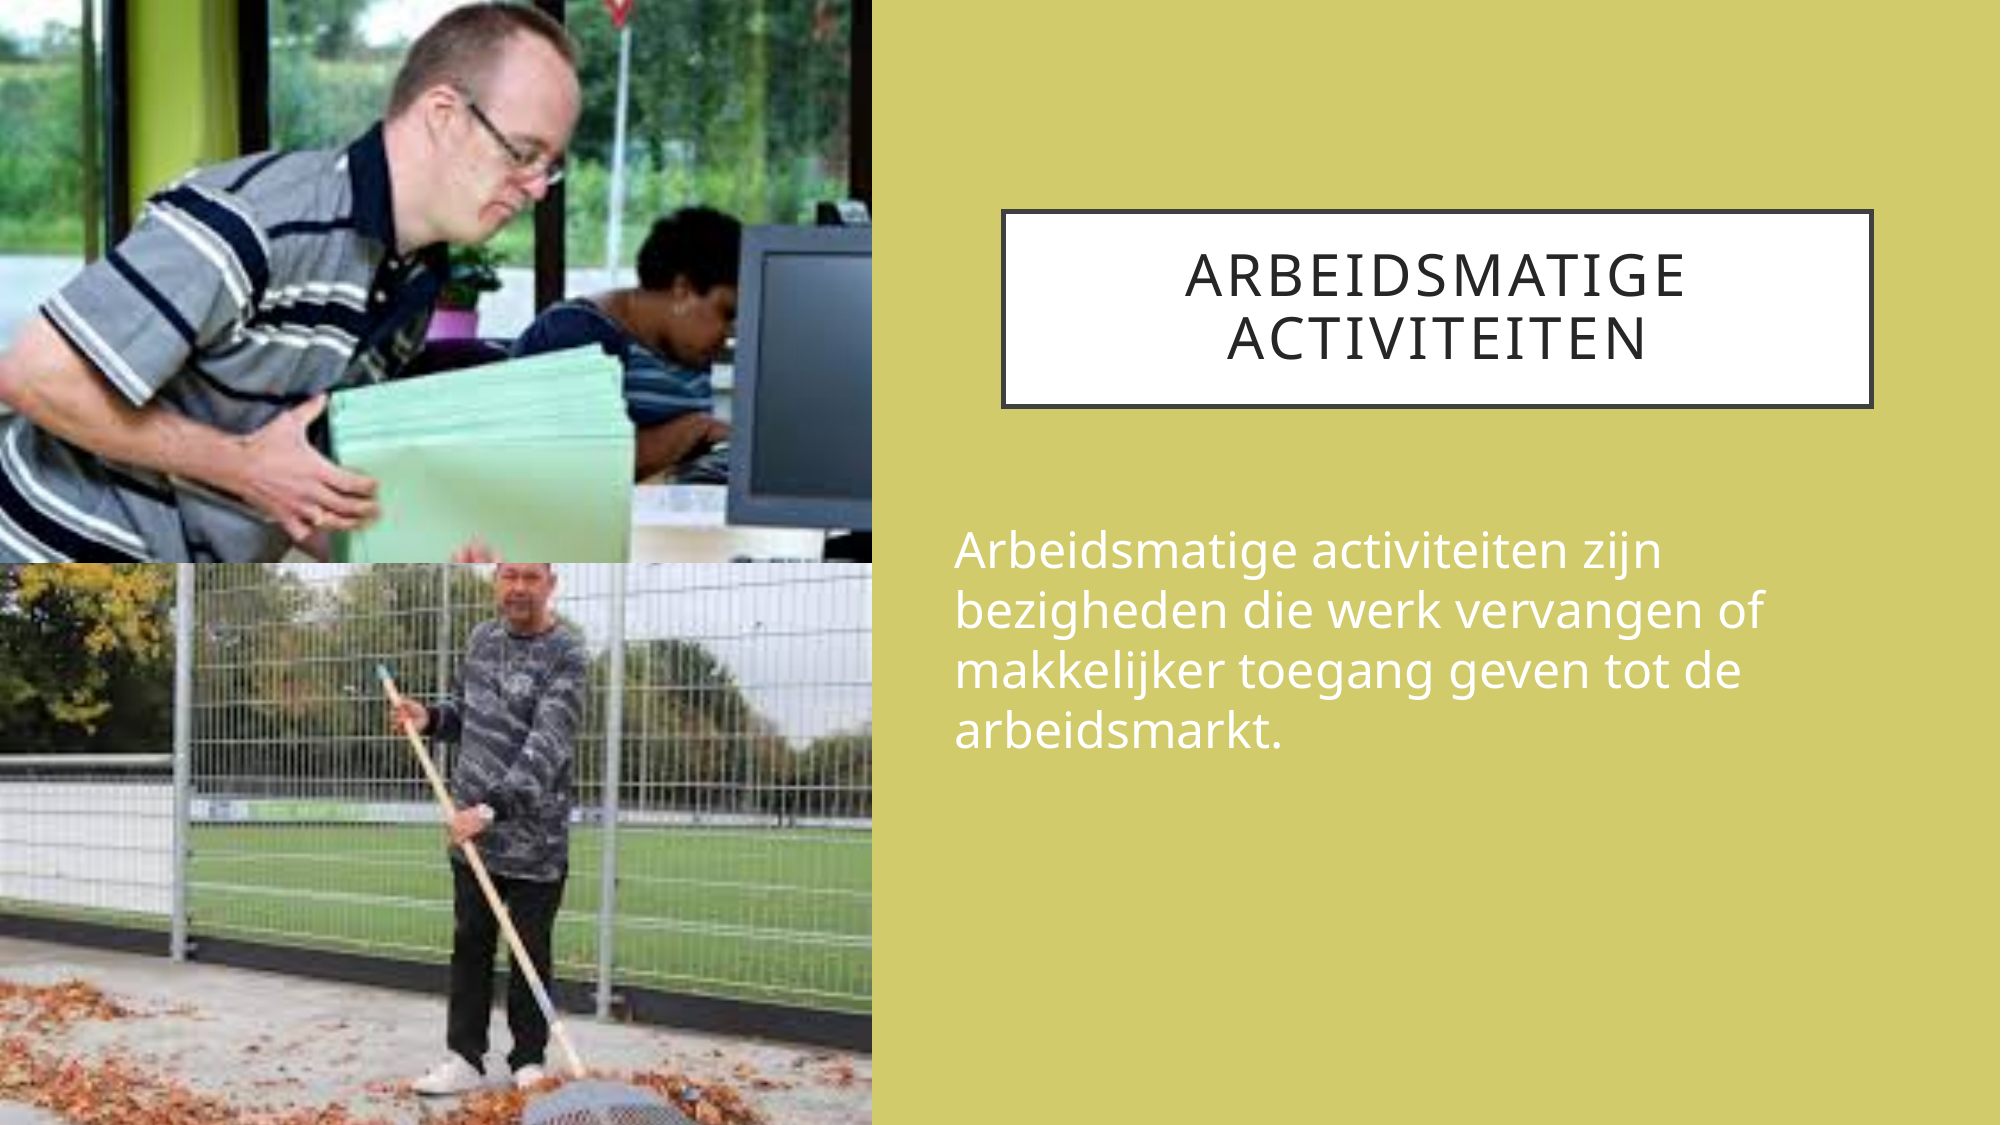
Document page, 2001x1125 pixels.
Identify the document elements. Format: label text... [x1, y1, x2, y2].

text_box Arbeidsmatige activiteiten zijn bezigheden die werk vervangen of makkelijker toegang geven tot de arbeidsmarkt. [939, 510, 1936, 1010]
picture [0, 0, 872, 1125]
title Arbeidsmatige Activiteiten [1001, 209, 1874, 409]
